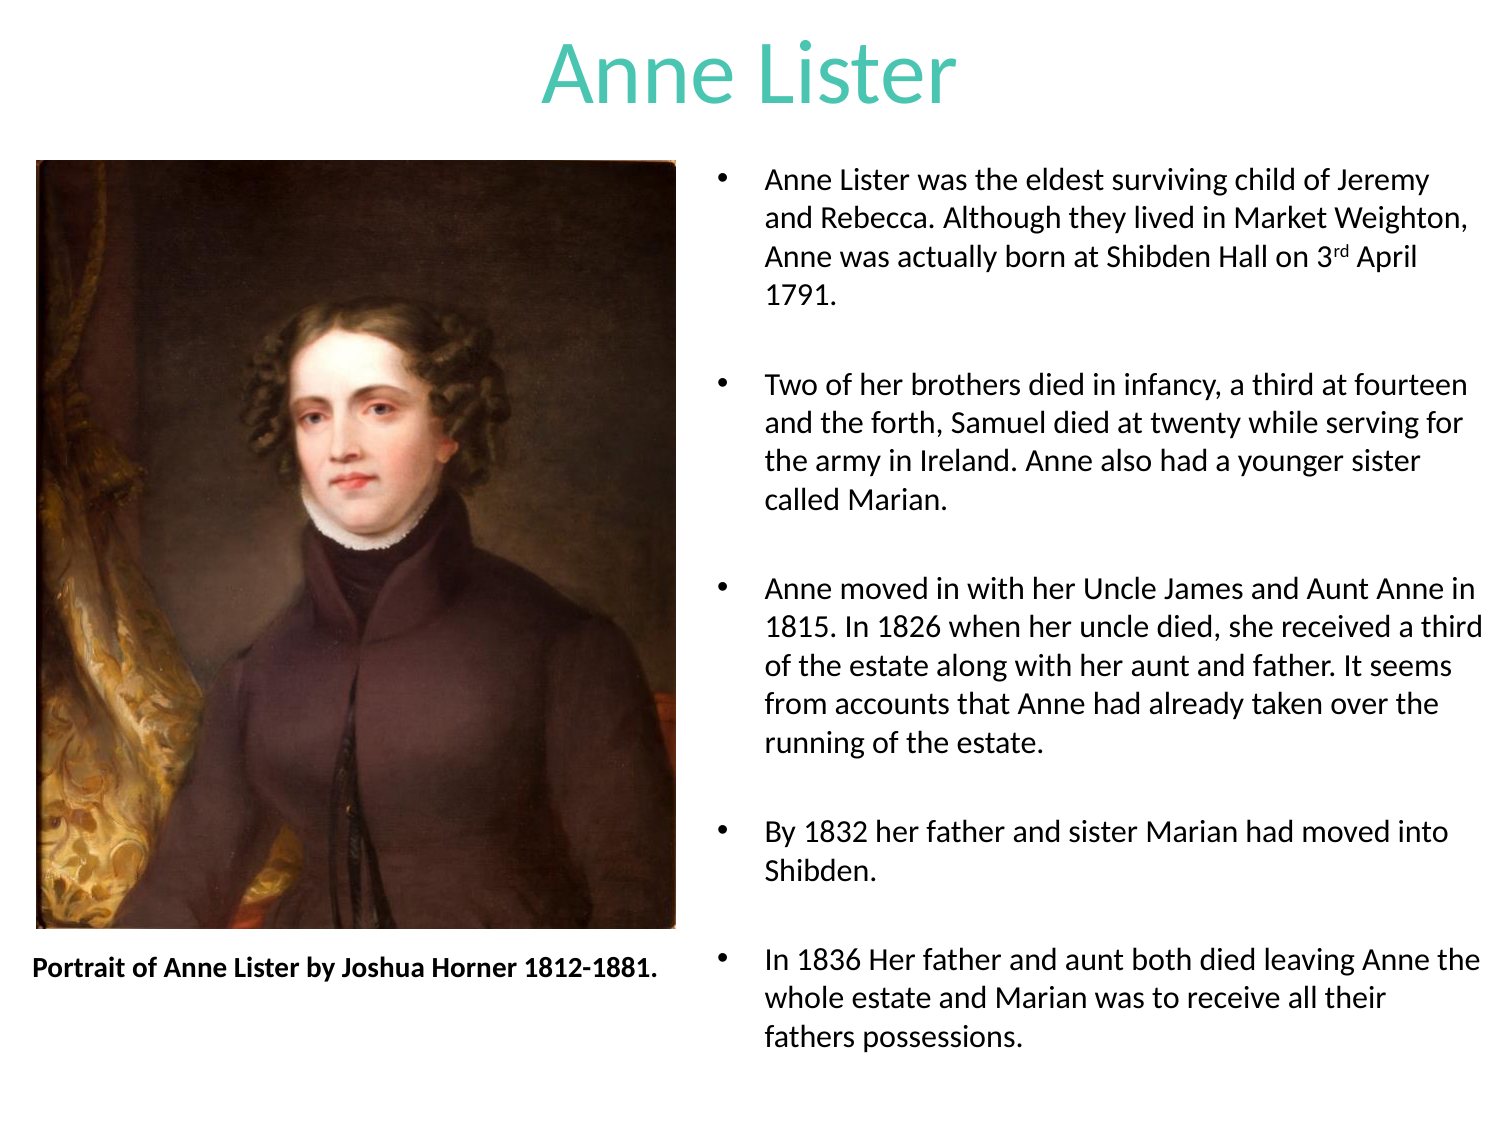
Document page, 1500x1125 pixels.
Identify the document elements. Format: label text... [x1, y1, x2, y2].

text_box Portrait of Anne Lister by Joshua Horner 1812-1881. [17, 940, 683, 991]
list Anne Lister was the eldest surviving child of Jeremy and Rebecca. Although they lived in Market Weighton, Anne was actually born at Shibden Hall on 3rd April 1791. Two of her brothers died in infancy, a third at fourteen and the forth, Samuel died at twenty while serving for the army in Ireland. Anne also had a younger sister called Marian. Anne moved in with her Uncle James and Aunt Anne in 1815. In 1826 when her uncle died, she received a third of the estate along with her aunt and father. It seems from accounts that Anne had already taken over the running of the estate. By 1832 her father and sister Marian had moved into Shibden. In 1836 Her father and aunt both died leaving Anne the whole estate and Marian was to receive all their fathers possessions. [701, 150, 1500, 1073]
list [36, 160, 676, 929]
title Anne Lister [75, 0, 1425, 161]
